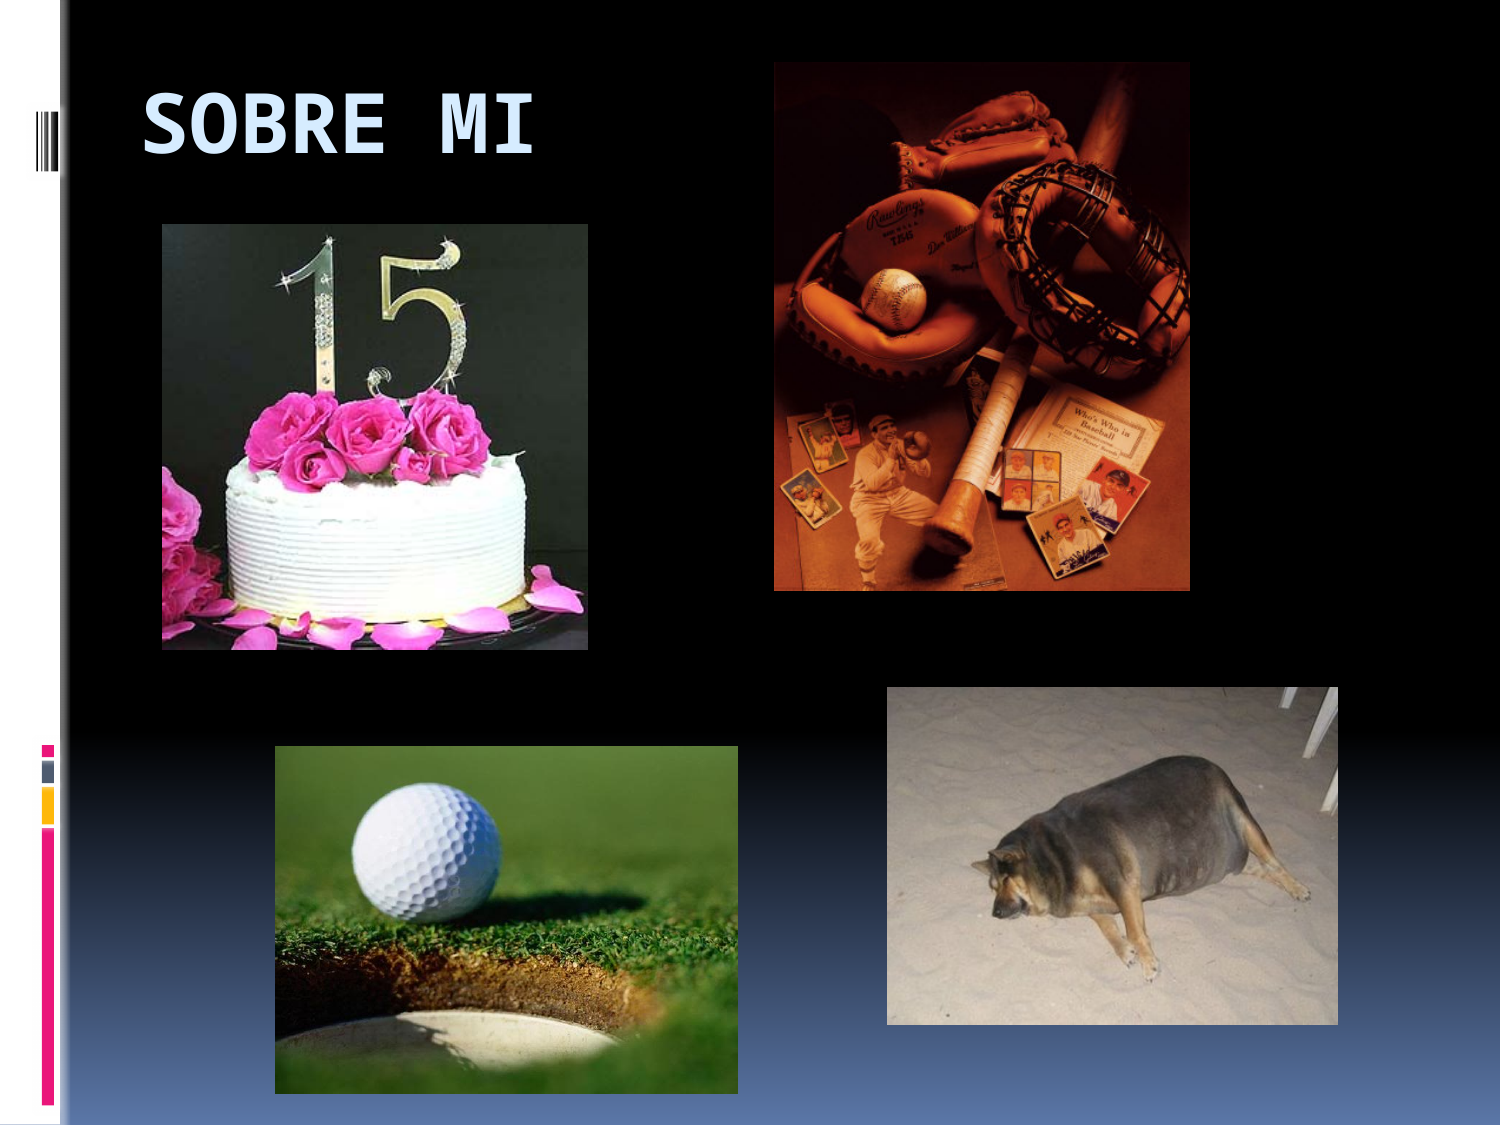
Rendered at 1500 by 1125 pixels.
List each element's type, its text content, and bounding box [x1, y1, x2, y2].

picture [774, 62, 1190, 592]
picture [886, 687, 1338, 1026]
picture [162, 224, 588, 651]
picture [274, 746, 738, 1095]
title Sobre mi [125, 62, 613, 200]
